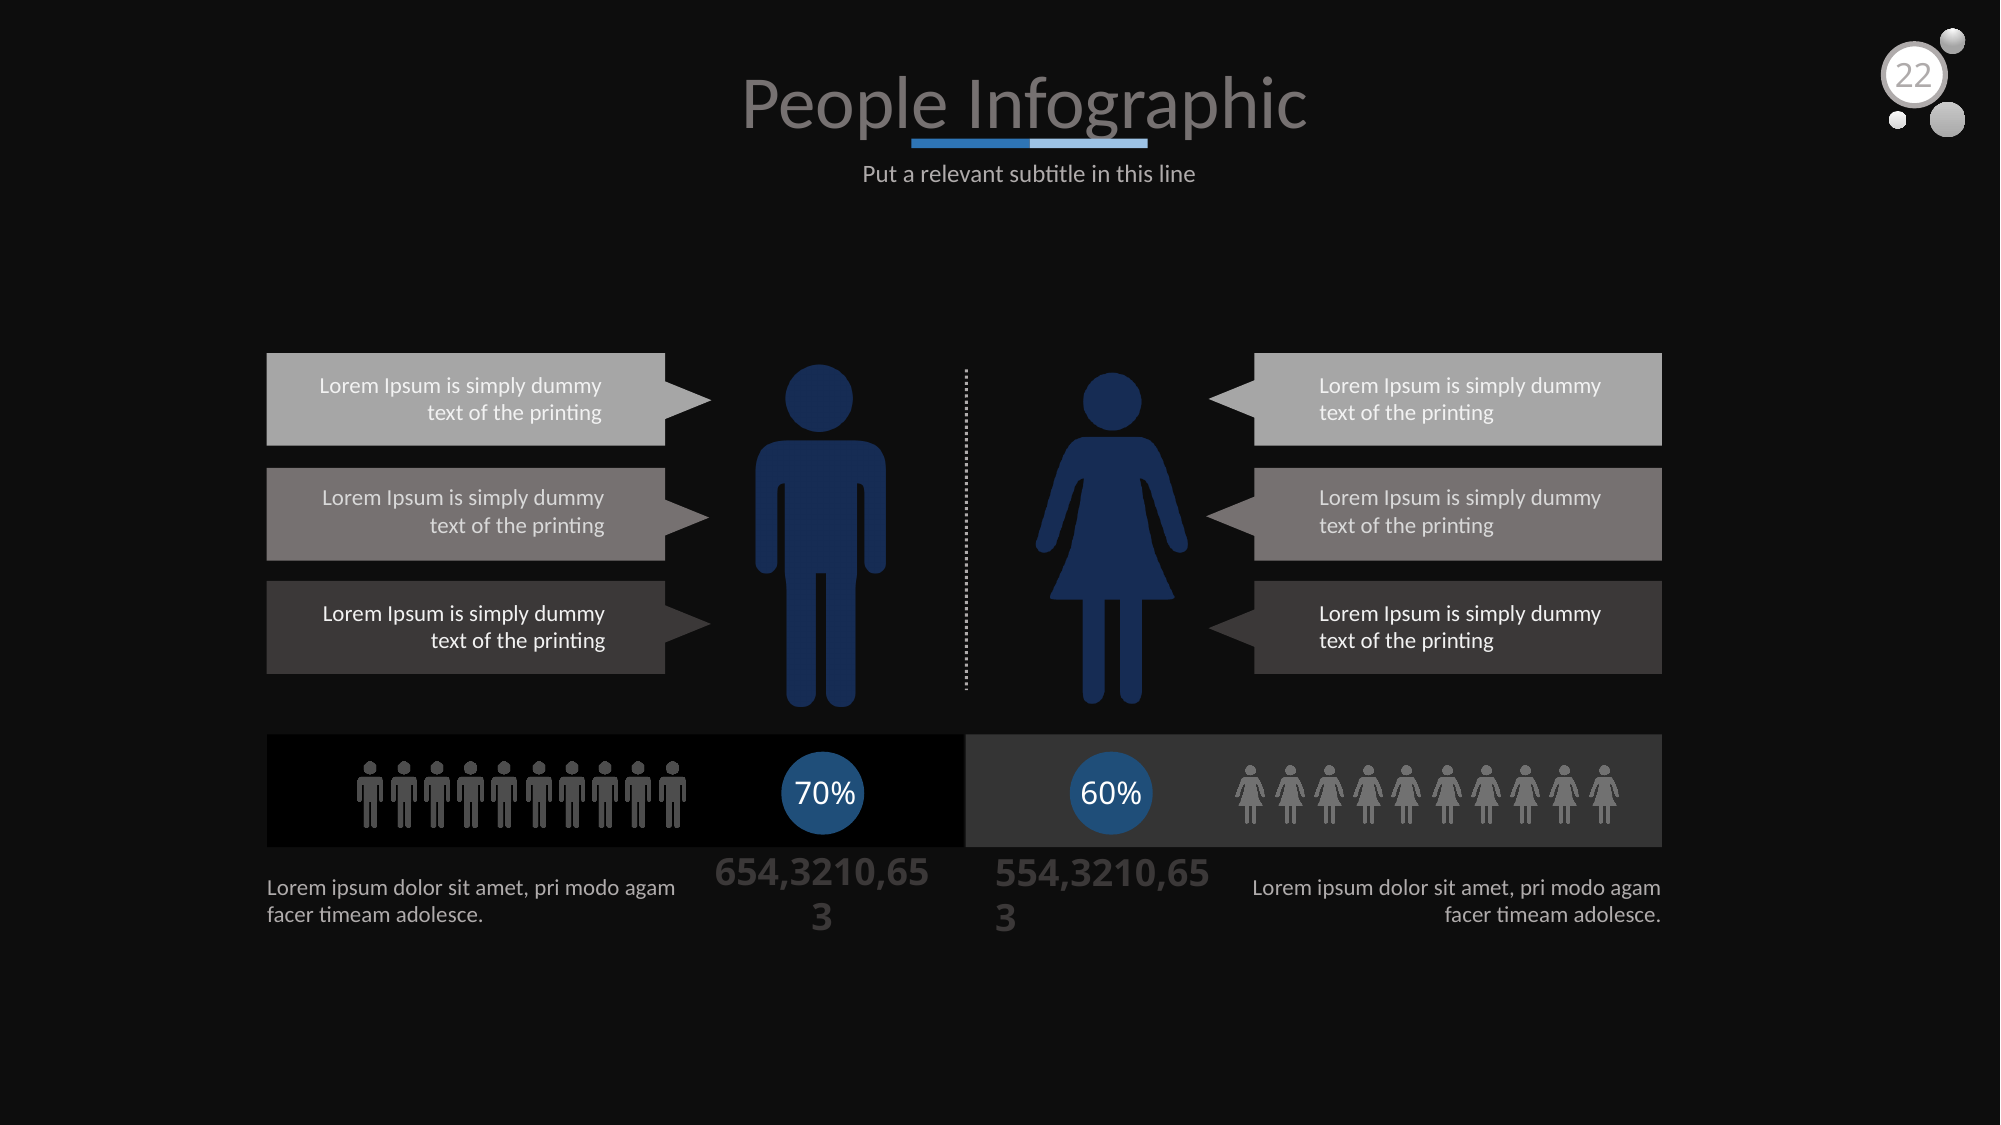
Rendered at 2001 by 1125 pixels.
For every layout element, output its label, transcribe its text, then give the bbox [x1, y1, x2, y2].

text_box [267, 734, 964, 848]
text_box 70% [794, 765, 893, 819]
picture [1035, 372, 1188, 705]
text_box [266, 352, 712, 446]
text_box [781, 751, 856, 835]
picture [755, 364, 886, 707]
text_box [1234, 765, 1619, 824]
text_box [266, 580, 711, 674]
text_box Put a relevant subtitle in this line [792, 142, 1267, 202]
text_box People Infographic [597, 1, 1454, 152]
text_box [1319, 368, 1643, 655]
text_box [1876, 28, 1966, 138]
text_box 60% [1080, 765, 1179, 819]
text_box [357, 761, 686, 828]
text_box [1206, 467, 1319, 561]
text_box [0, 0, 2000, 1125]
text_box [266, 467, 282, 561]
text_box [606, 467, 710, 561]
text_box Lorem ipsum dolor sit amet, pri modo agam facer timeam adolesce. [267, 871, 690, 929]
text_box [1208, 580, 1662, 674]
text_box [1069, 751, 1144, 835]
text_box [1208, 352, 1662, 446]
text_box Lorem ipsum dolor sit amet, pri modo agam facer timeam adolesce. [1225, 871, 1662, 929]
text_box [965, 734, 1662, 848]
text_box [282, 368, 606, 655]
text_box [707, 866, 1222, 922]
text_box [911, 138, 1148, 149]
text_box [1643, 467, 1662, 561]
